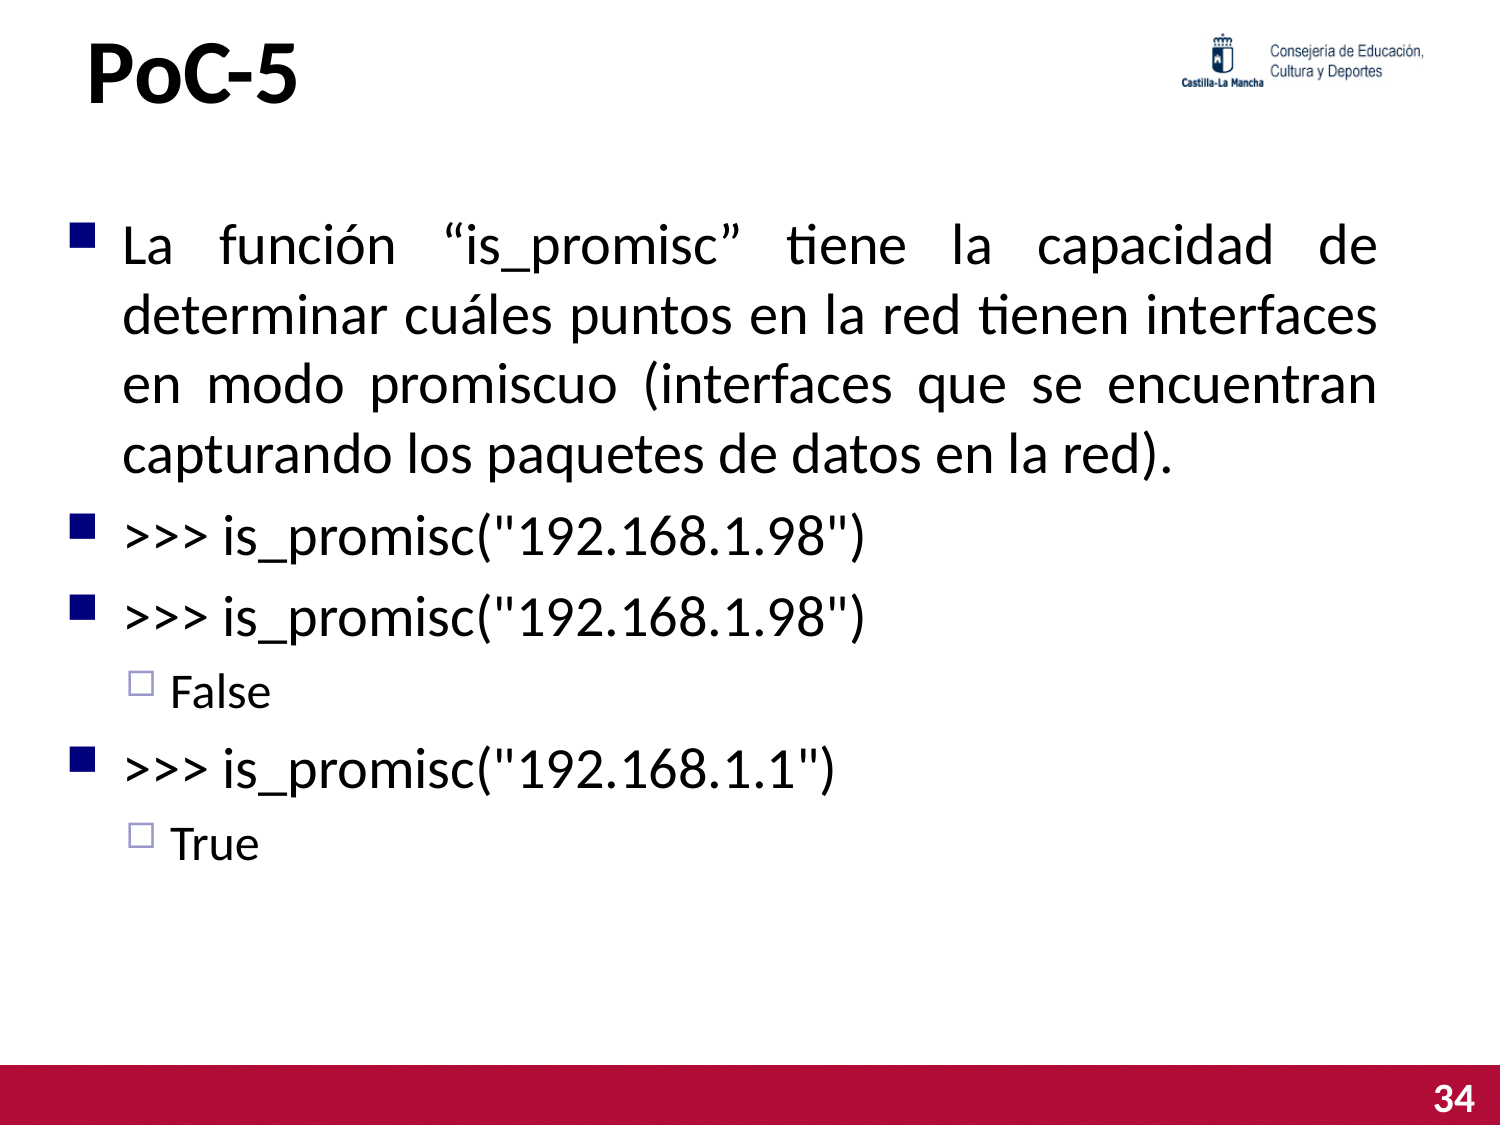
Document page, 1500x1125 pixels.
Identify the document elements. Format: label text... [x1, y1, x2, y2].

list La función “is_promisc” tiene la capacidad de determinar cuáles puntos en la red tienen interfaces en modo promiscuo (interfaces que se encuentran capturando los paquetes de datos en la red). >>> is_promisc("192.168.1.98") >>> is_promisc("192.168.1.98") False >>> is_promisc("192.168.1.1") True [51, 198, 1395, 1018]
title PoC-5 [75, 6, 1425, 197]
picture [0, 1065, 1500, 1125]
